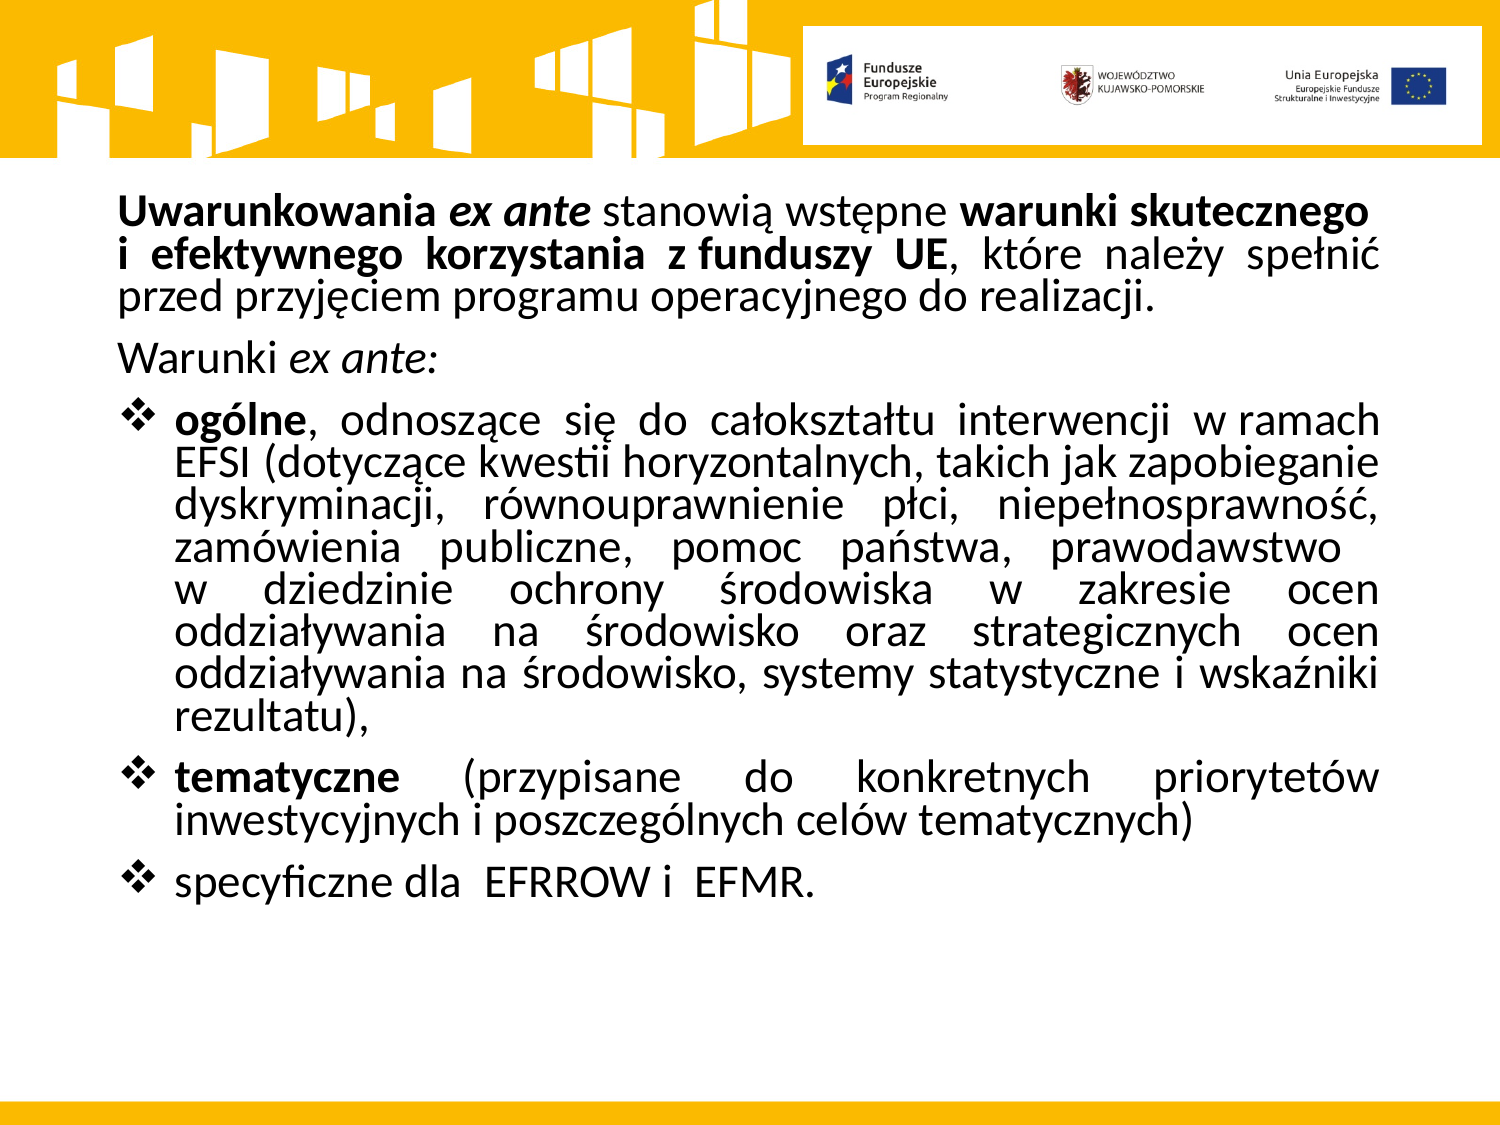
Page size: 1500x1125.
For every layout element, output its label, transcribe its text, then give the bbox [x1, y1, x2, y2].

list Uwarunkowania ex ante stanowią wstępne warunki skutecznego i efektywnego korzystania z funduszy UE, które należy spełnić przed przyjęciem programu operacyjnego do realizacji. Warunki ex ante: ogólne, odnoszące się do całokształtu interwencji w ramach EFSI (dotyczące kwestii horyzontalnych, takich jak zapobieganie dyskryminacji, równouprawnienie płci, niepełnosprawność, zamówienia publiczne, pomoc państwa, prawodawstwo w dziedzinie ochrony środowiska w zakresie ocen oddziaływania na środowisko oraz strategicznych ocen oddziaływania na środowisko, systemy statystyczne i wskaźniki rezultatu), tematyczne (przypisane do konkretnych priorytetów inwestycyjnych i poszczególnych celów tematycznych) specyficzne dla EFRROW i EFMR. [102, 185, 1397, 999]
picture [0, 0, 1500, 1125]
